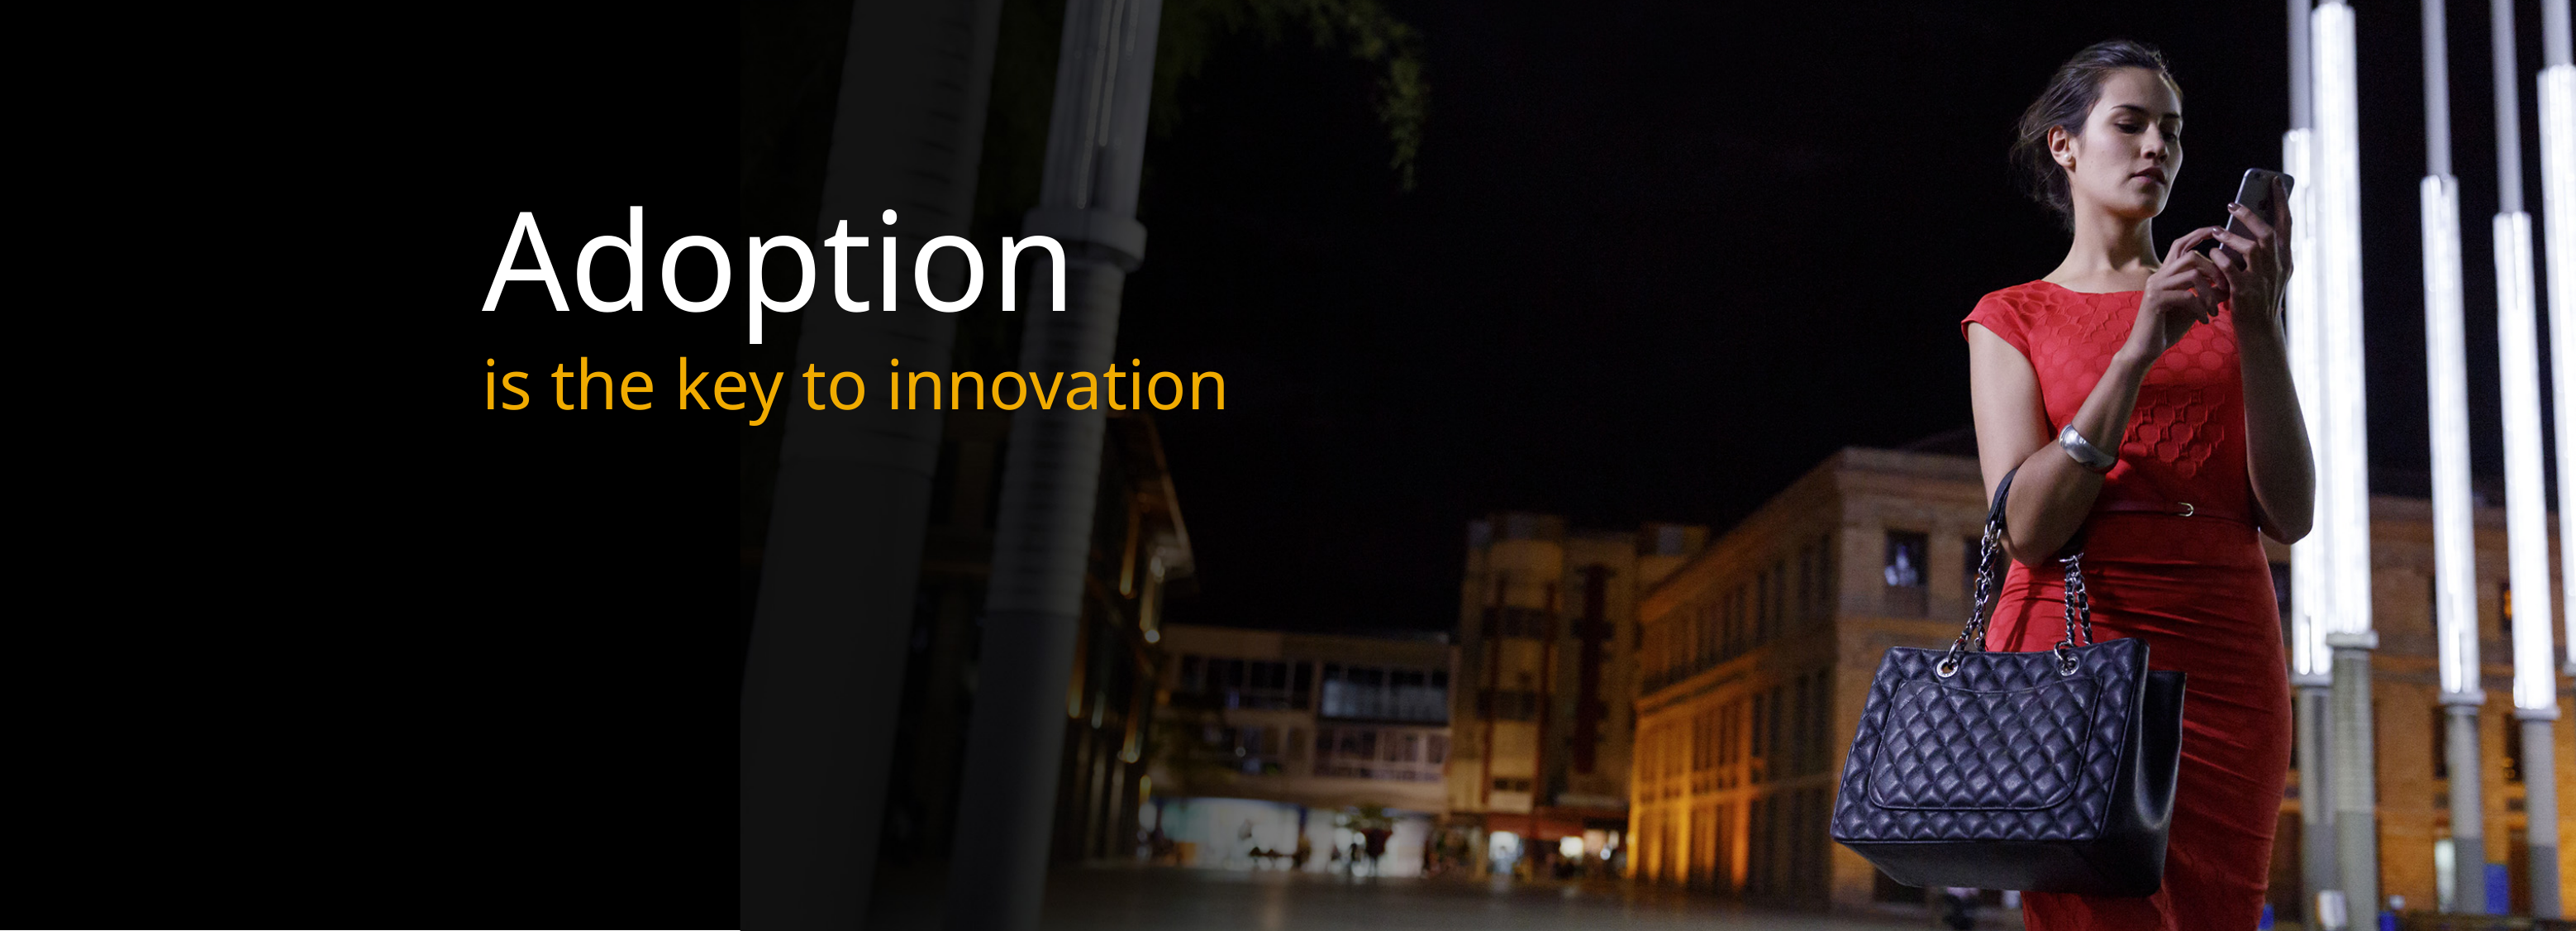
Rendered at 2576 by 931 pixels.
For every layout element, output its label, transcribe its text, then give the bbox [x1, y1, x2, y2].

picture [740, 0, 2576, 931]
text_box is the key to innovation [482, 340, 736, 423]
text_box Adoption [482, 174, 736, 340]
